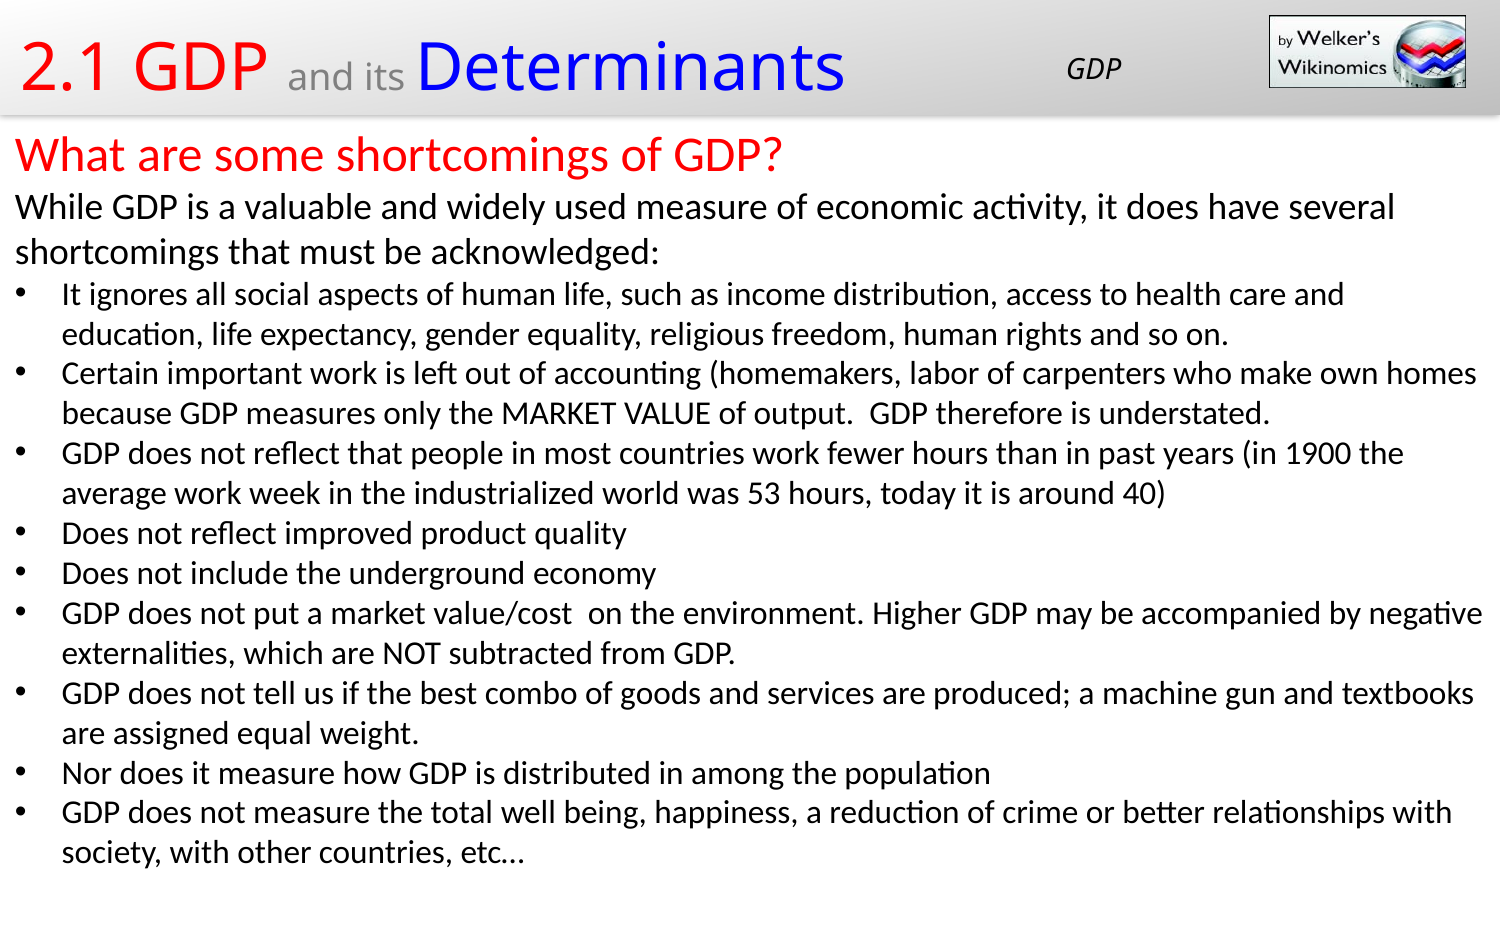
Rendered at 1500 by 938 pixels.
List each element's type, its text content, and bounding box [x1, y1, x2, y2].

text_box What are some shortcomings of GDP? While GDP is a valuable and widely used measure of economic activity, it does have several shortcomings that must be acknowledged: It ignores all social aspects of human life, such as income distribution, access to health care and education, life expectancy, gender equality, religious freedom, human rights and so on. Certain important work is left out of accounting (homemakers, labor of carpenters who make own homes because GDP measures only the MARKET VALUE of output. GDP therefore is understated. GDP does not reflect that people in most countries work fewer hours than in past years (in 1900 the average work week in the industrialized world was 53 hours, today it is around 40) Does not reflect improved product quality Does not include the underground economy GDP does not put a market value/cost on the environment. Higher GDP may be accompanied by negative externalities, which are NOT subtracted from GDP. GDP does not tell us if the best combo of goods and services are produced; a machine gun and textbooks are assigned equal weight. Nor does it measure how GDP is distributed in among the population GDP does not measure the total well being, happiness, a reduction of crime or better relationships with society, with other countries, etc… [0, 123, 1500, 923]
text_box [0, 0, 1500, 115]
